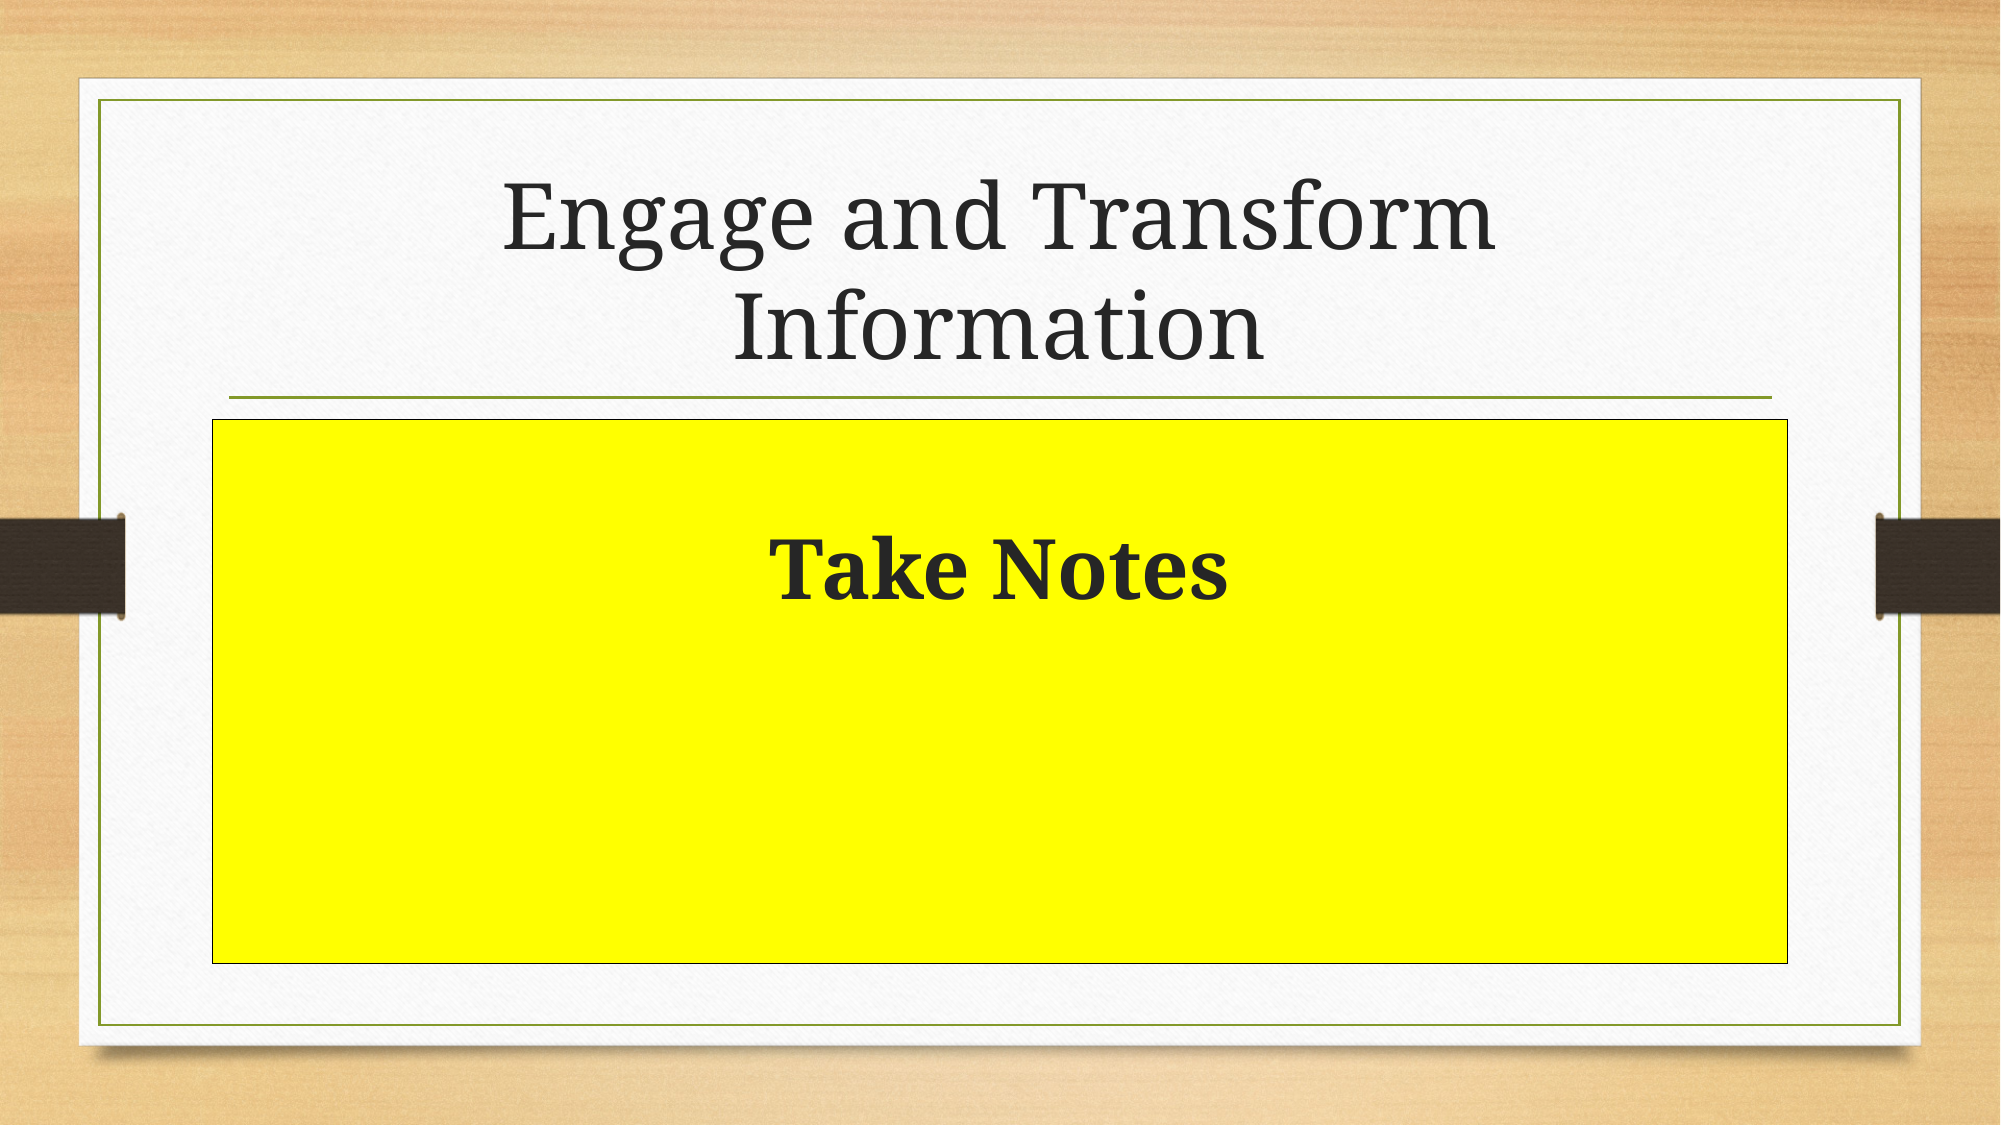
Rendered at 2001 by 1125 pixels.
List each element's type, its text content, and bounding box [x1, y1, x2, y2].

picture [0, 0, 2001, 1125]
list Take Notes [212, 419, 1788, 964]
title Engage and Transform Information [212, 161, 1788, 375]
